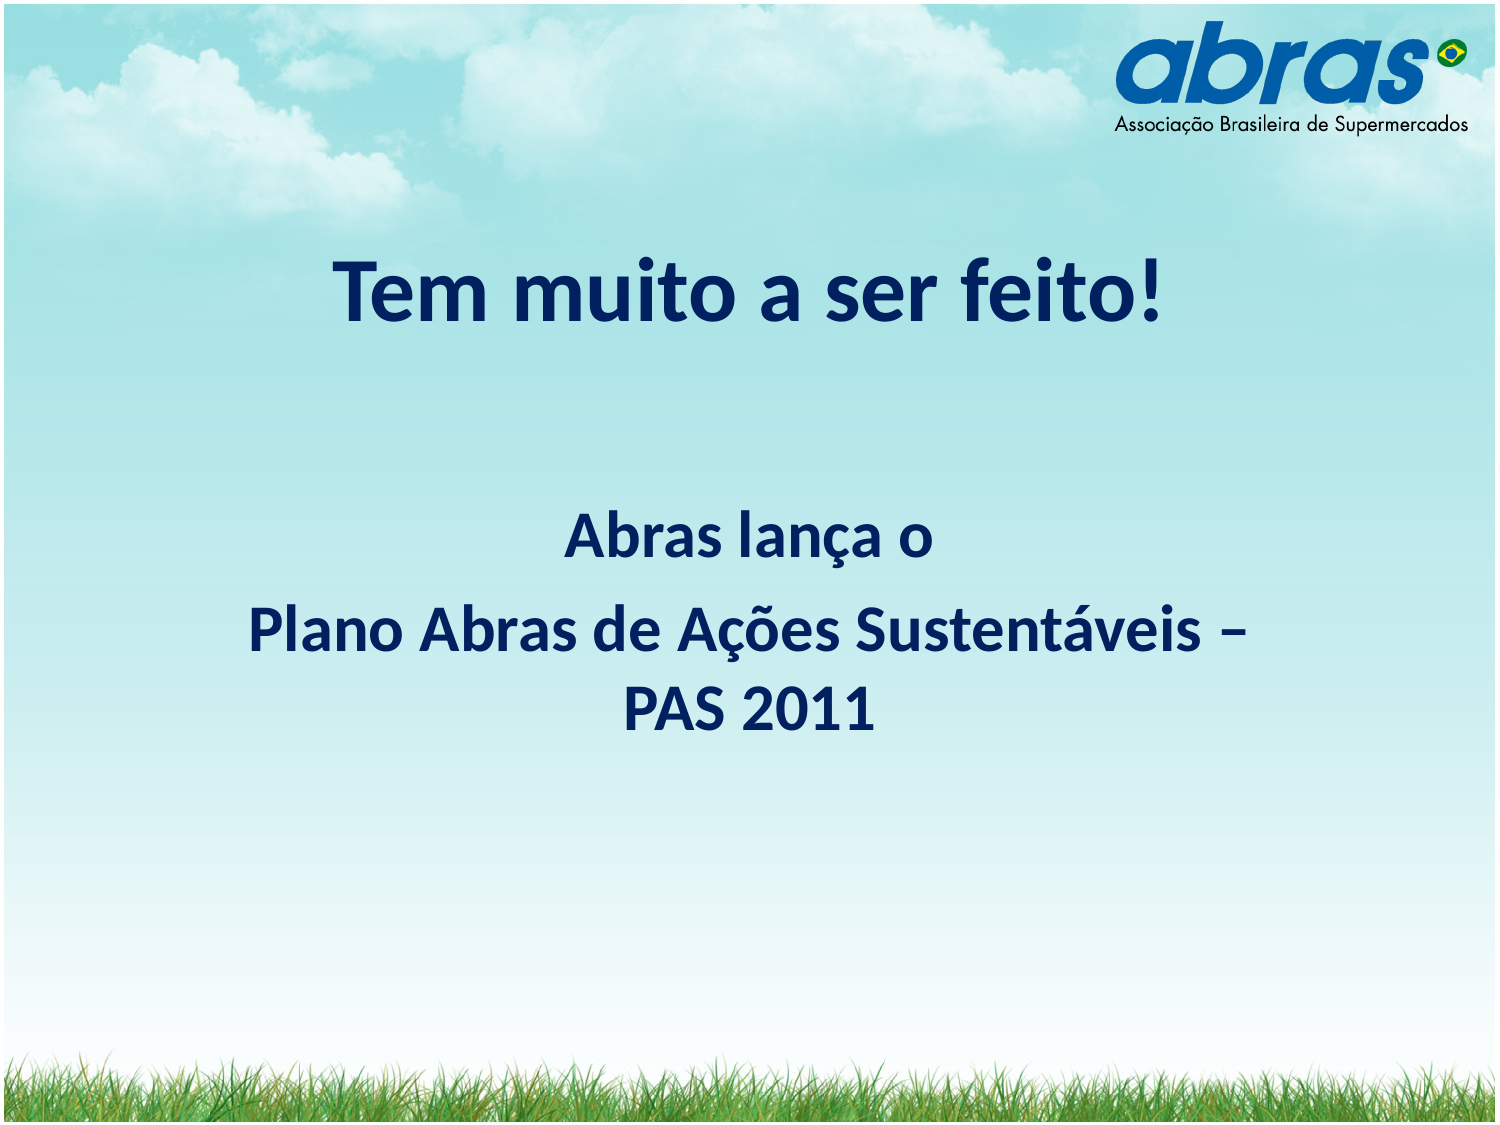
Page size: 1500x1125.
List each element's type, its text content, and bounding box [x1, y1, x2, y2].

subtitle Abras lança o Plano Abras de Ações Sustentáveis – PAS 2011 [224, 483, 1276, 941]
picture [0, 0, 1500, 1125]
title Tem muito a ser feito! [112, 148, 1388, 421]
